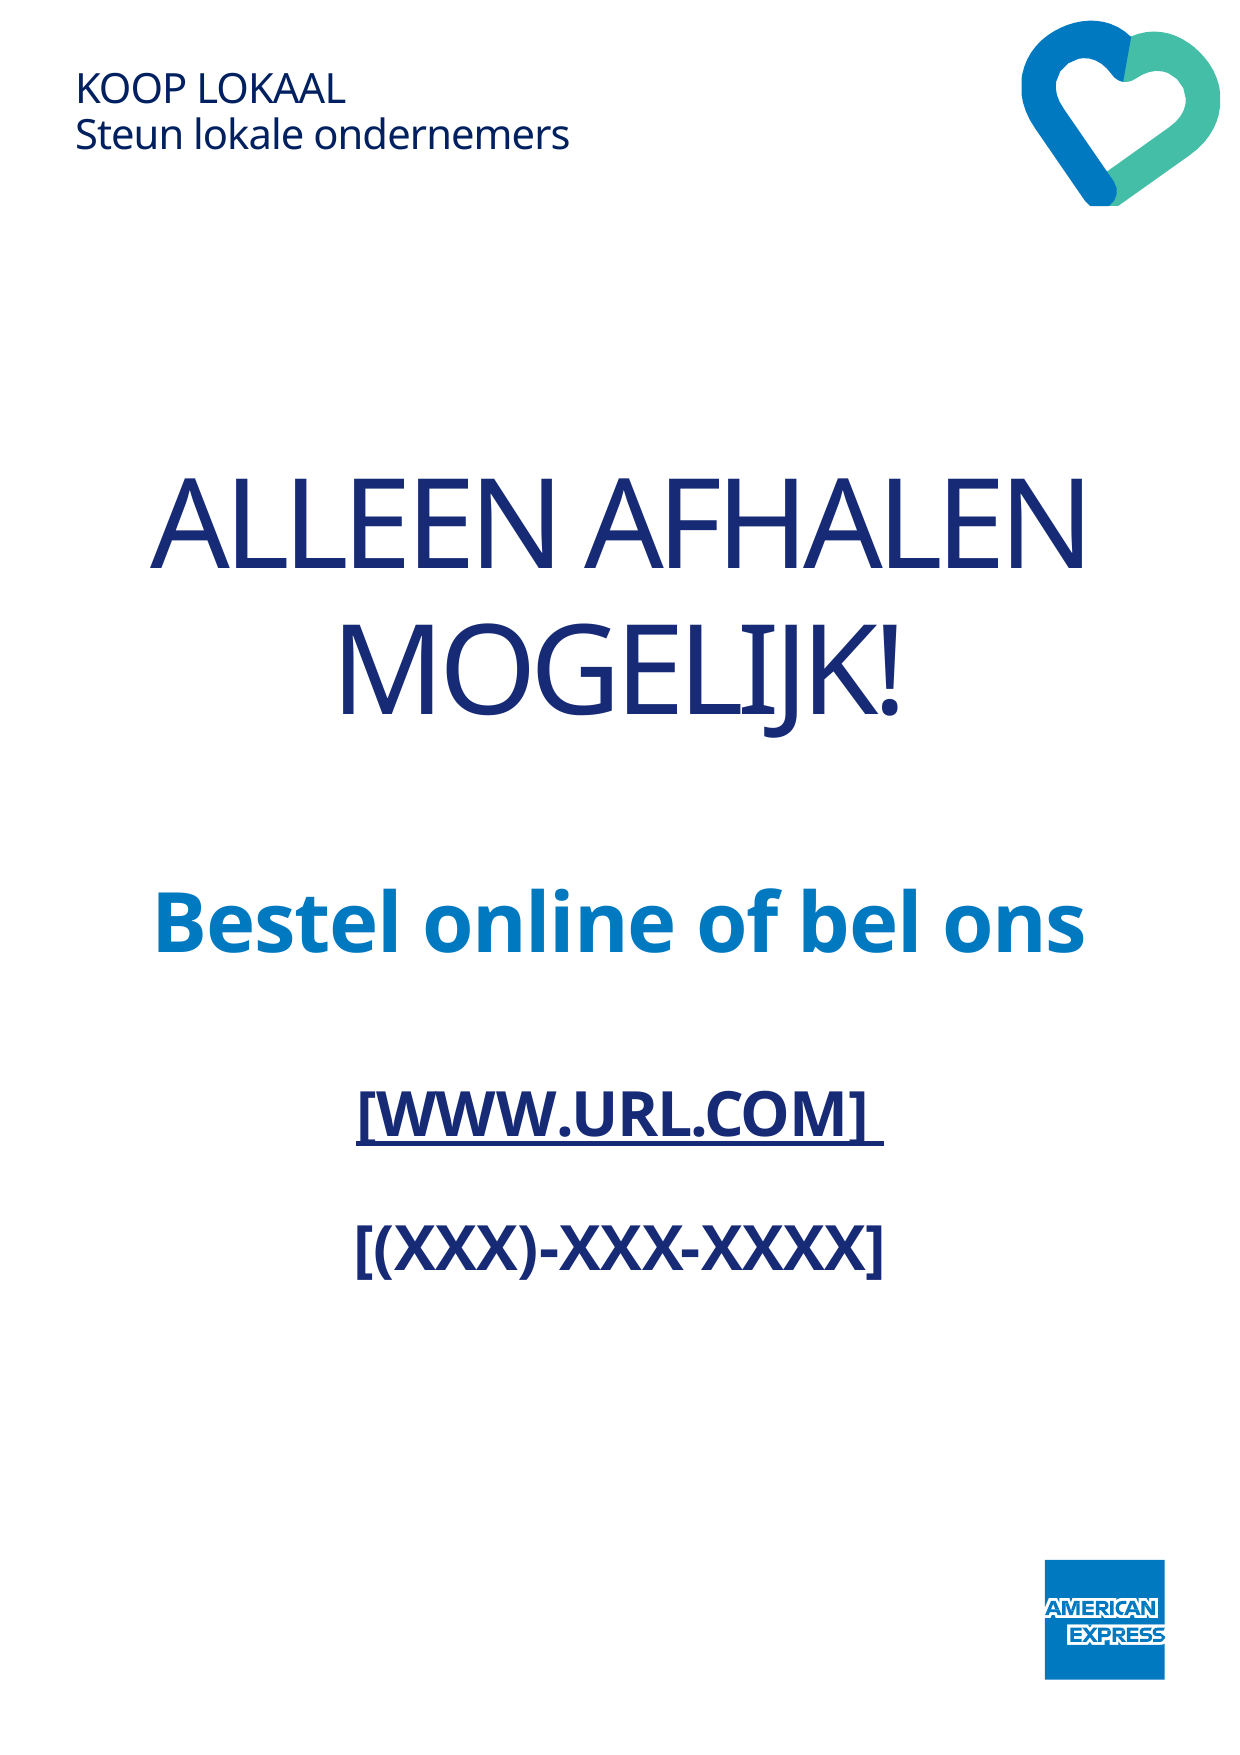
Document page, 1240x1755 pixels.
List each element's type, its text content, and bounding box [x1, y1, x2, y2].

text_box [1082, 1600, 1094, 1616]
text_box Alleen afhalen mogelijk! [0, 416, 1240, 740]
text_box [1095, 1600, 1114, 1616]
text_box [1107, 31, 1221, 206]
text_box [1112, 1627, 1166, 1642]
text_box KOOP LOKAAL Steun lokale ondernemers [72, 64, 662, 158]
text_box [1070, 1627, 1111, 1642]
text_box [1045, 1600, 1080, 1616]
text_box [1115, 1600, 1155, 1616]
text_box [1021, 20, 1132, 207]
text_box [1044, 1559, 1165, 1680]
text_box Bestel online of bel ons [WWW.URL.COM] [(XXX)-XXX-XXXX] [98, 867, 1142, 1284]
